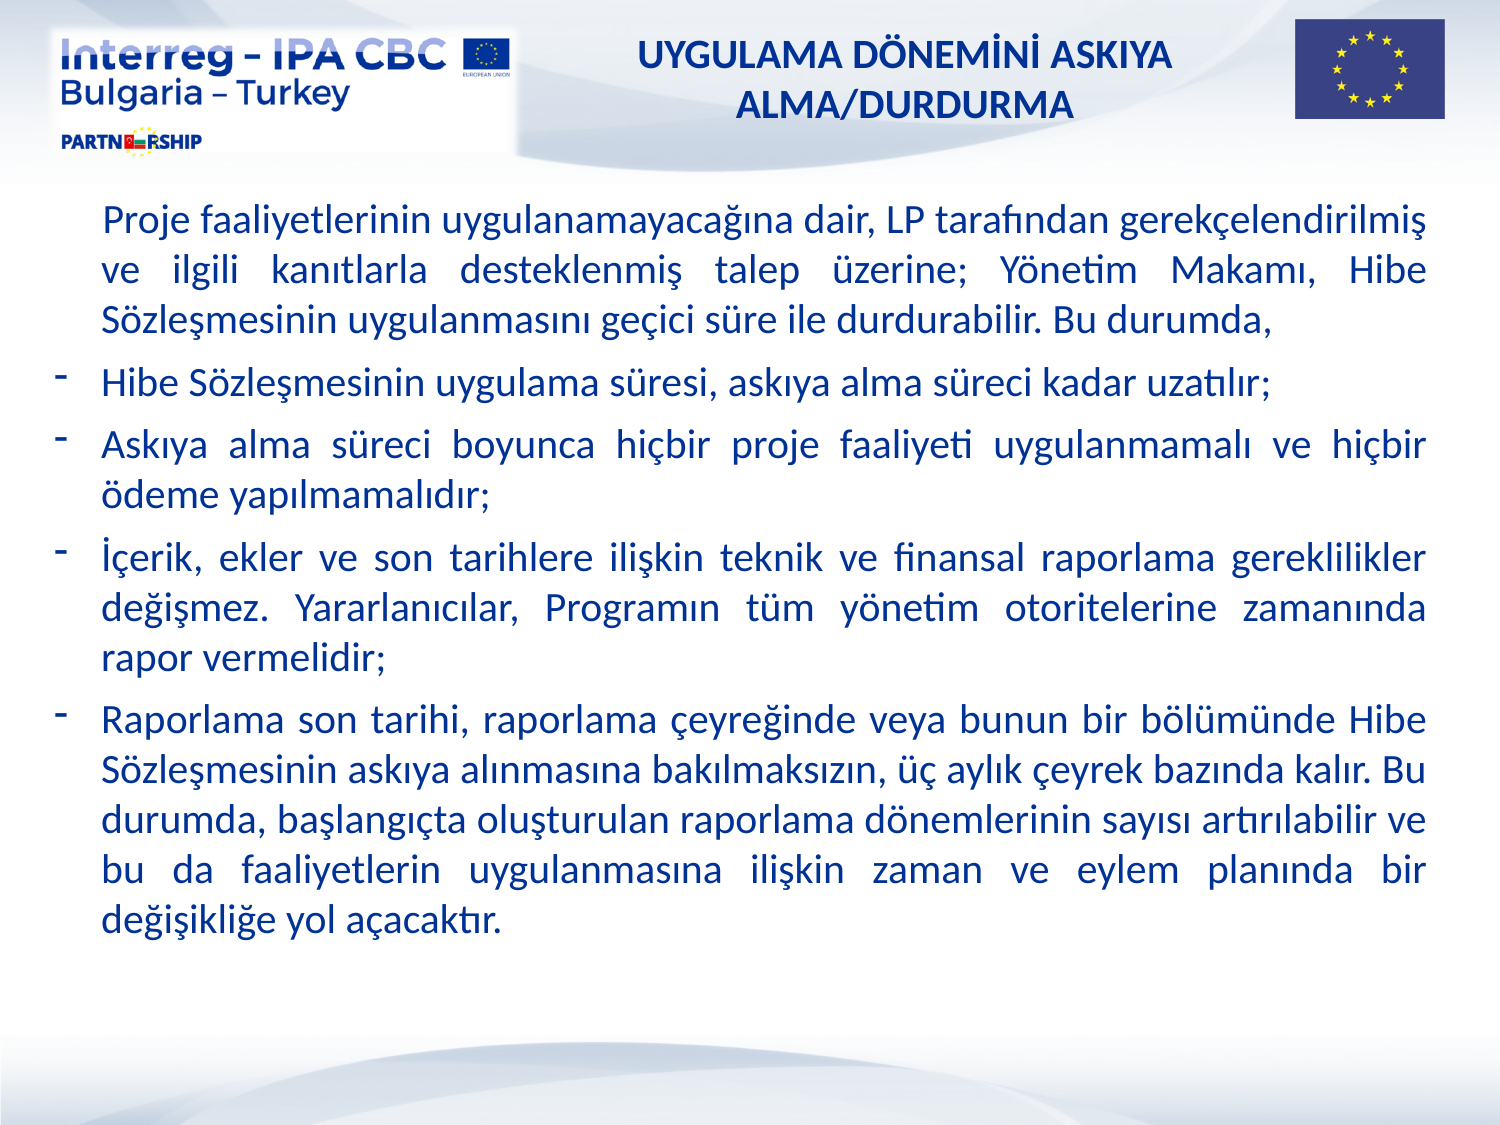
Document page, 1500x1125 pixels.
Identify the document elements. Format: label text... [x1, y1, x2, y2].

picture [0, 1034, 1500, 1125]
text_box Proje faaliyetlerinin uygulanamayacağına dair, LP tarafından gerekçelendirilmiş ve ilgili kanıtlarla desteklenmiş talep üzerine; Yönetim Makamı, Hibe Sözleşmesinin uygulanmasını geçici süre ile durdurabilir. Bu durumda, Hibe Sözleşmesinin uygulama süresi, askıya alma süreci kadar uzatılır; Askıya alma süreci boyunca hiçbir proje faaliyeti uygulanmamalı ve hiçbir ödeme yapılmamalıdır; İçerik, ekler ve son tarihlere ilişkin teknik ve finansal raporlama gereklilikler değişmez. Yararlanıcılar, Programın tüm yönetim otoritelerine zamanında rapor vermelidir; Raporlama son tarihi, raporlama çeyreğinde veya bunun bir bölümünde Hibe Sözleşmesinin askıya alınmasına bakılmaksızın, üç aylık çeyrek bazında kalır. Bu durumda, başlangıçta oluşturulan raporlama dönemlerinin sayısı artırılabilir ve bu da faaliyetlerin uygulanmasına ilişkin zaman ve eylem planında bir değişikliğe yol açacaktır. [39, 194, 1443, 1033]
picture [0, 0, 1500, 185]
